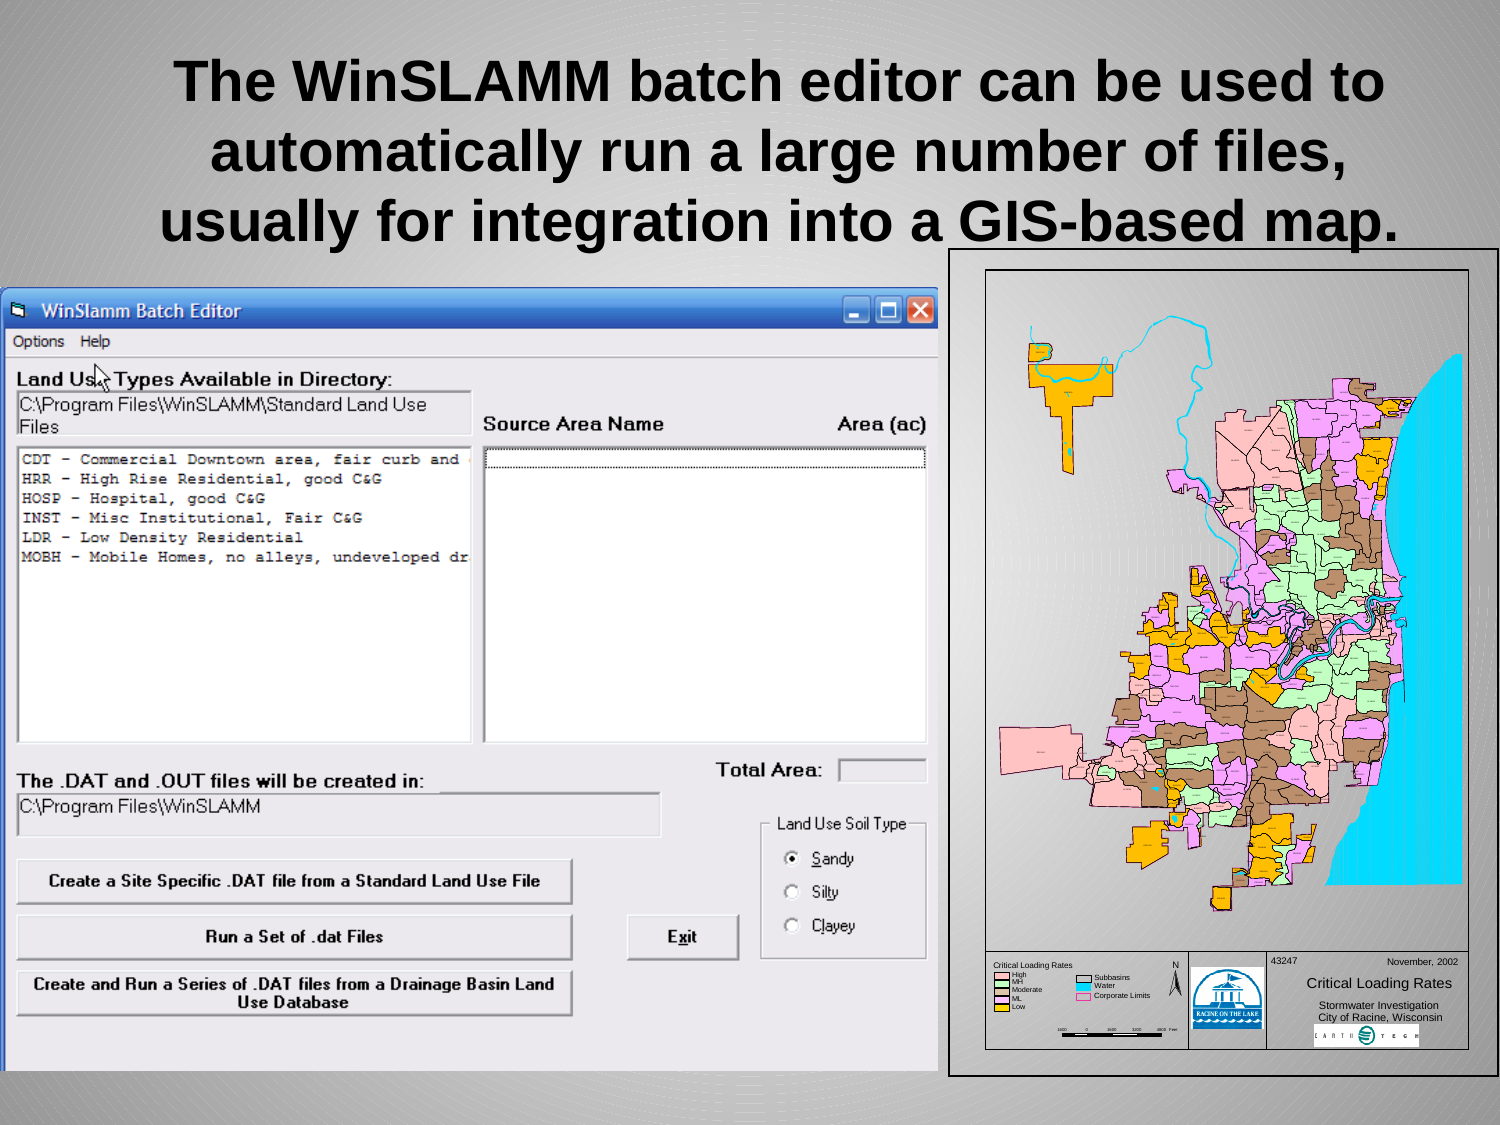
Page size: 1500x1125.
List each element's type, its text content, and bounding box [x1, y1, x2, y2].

picture [949, 249, 1498, 1076]
picture [0, 287, 938, 1071]
text_box The WinSLAMM batch editor can be used to automatically run a large number of files, usually for integration into a GIS-based map. [97, 35, 1463, 261]
